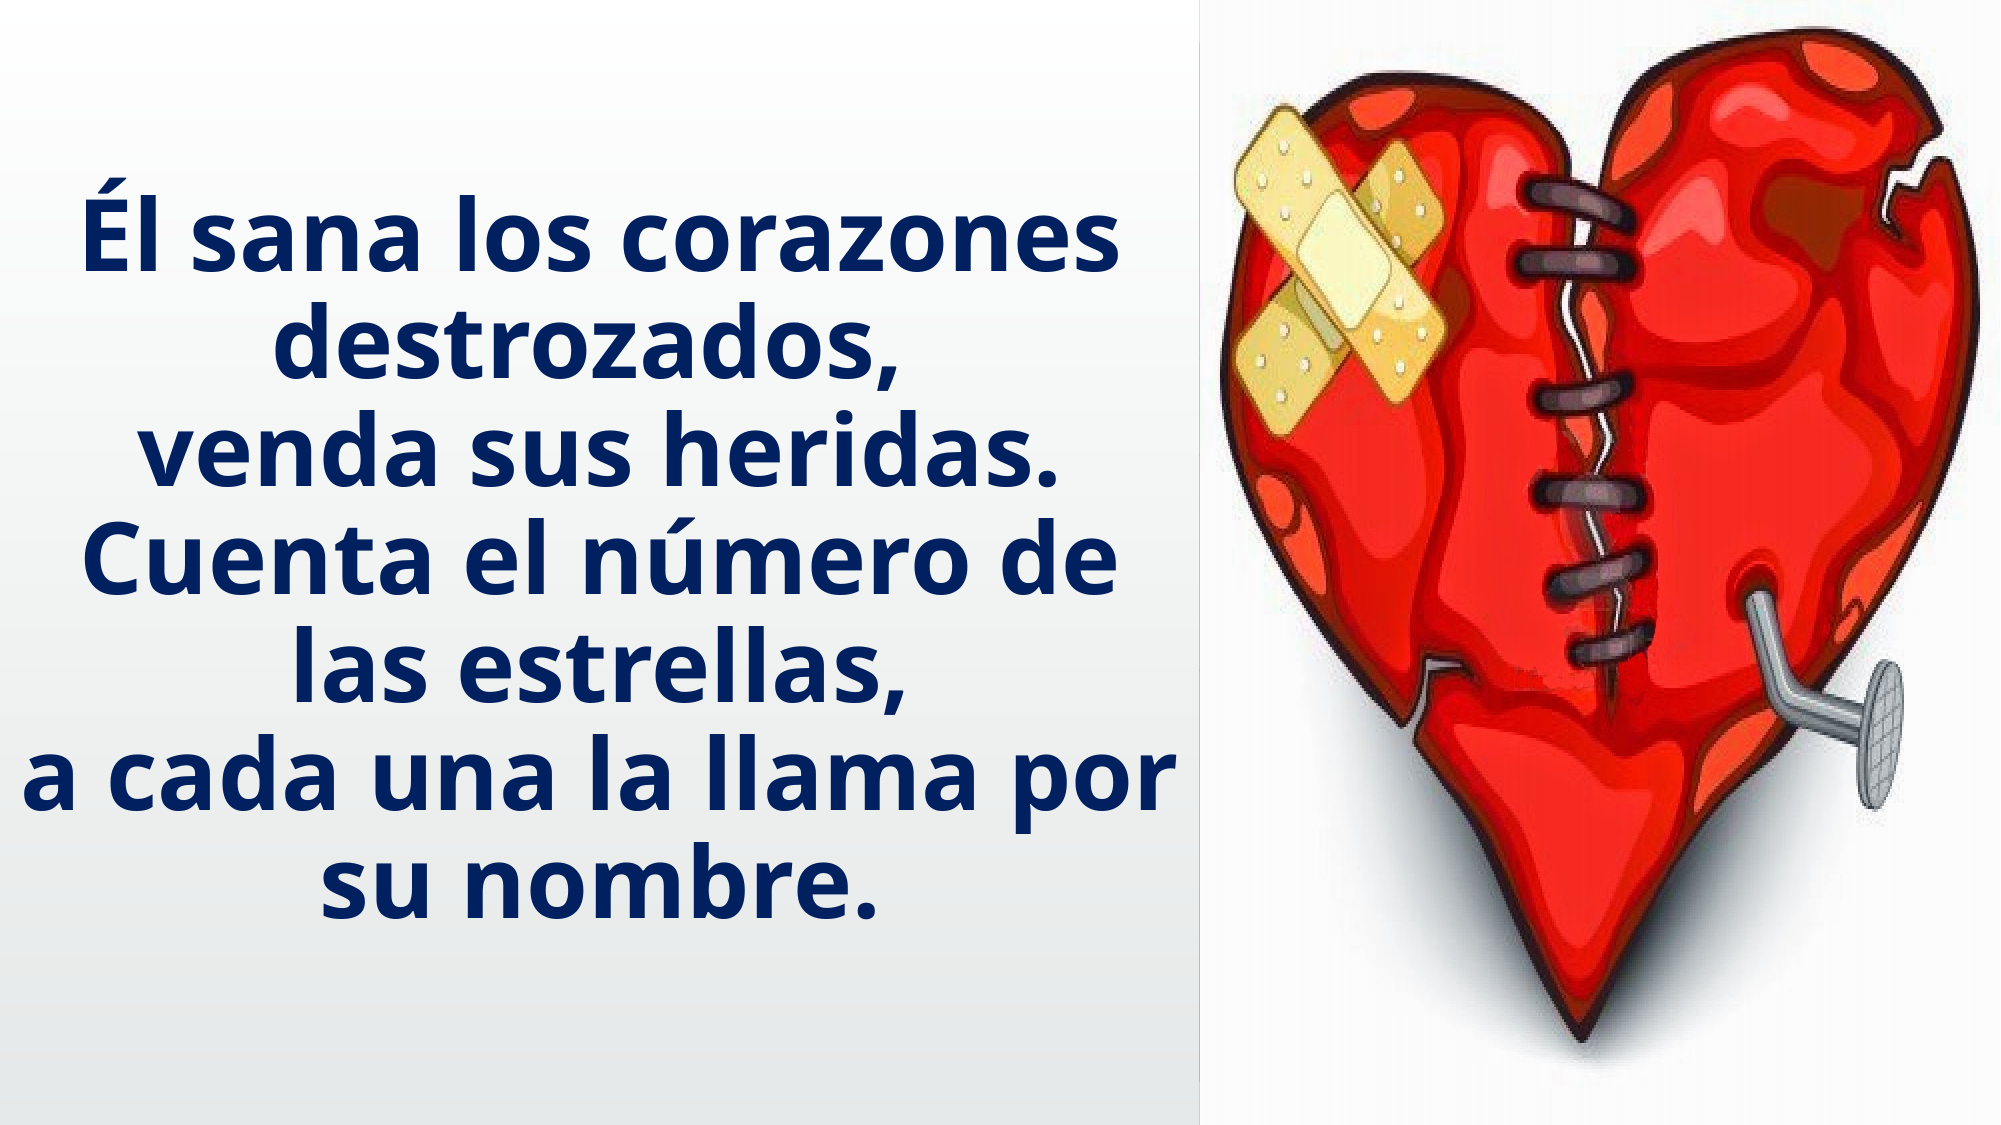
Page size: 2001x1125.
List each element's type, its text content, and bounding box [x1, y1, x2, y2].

title Él sana los corazones destrozados, venda sus heridas. Cuenta el número de las estrellas, a cada una la llama por su nombre. [0, 0, 1200, 1125]
picture [1200, 0, 2000, 1125]
